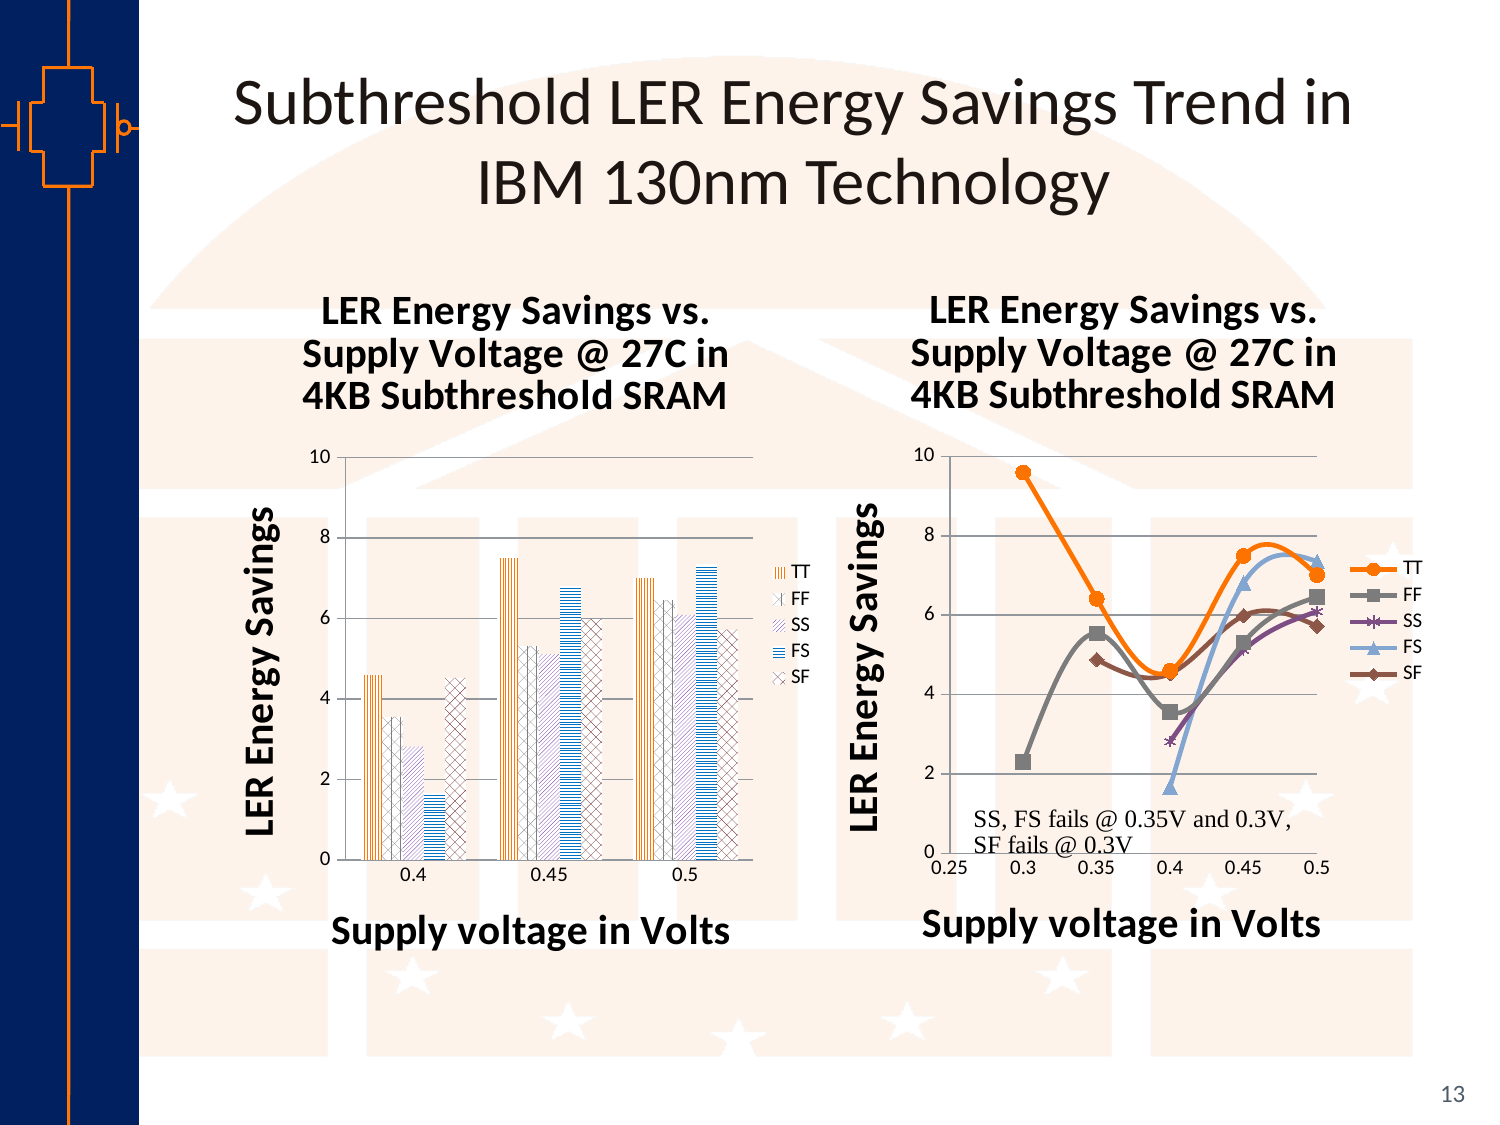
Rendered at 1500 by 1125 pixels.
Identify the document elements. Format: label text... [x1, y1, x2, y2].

slide_number 13 [1425, 1062, 1488, 1123]
title Subthreshold LER Energy Savings Trend in IBM 130nm Technology [200, 37, 1388, 225]
chart [202, 257, 1442, 994]
